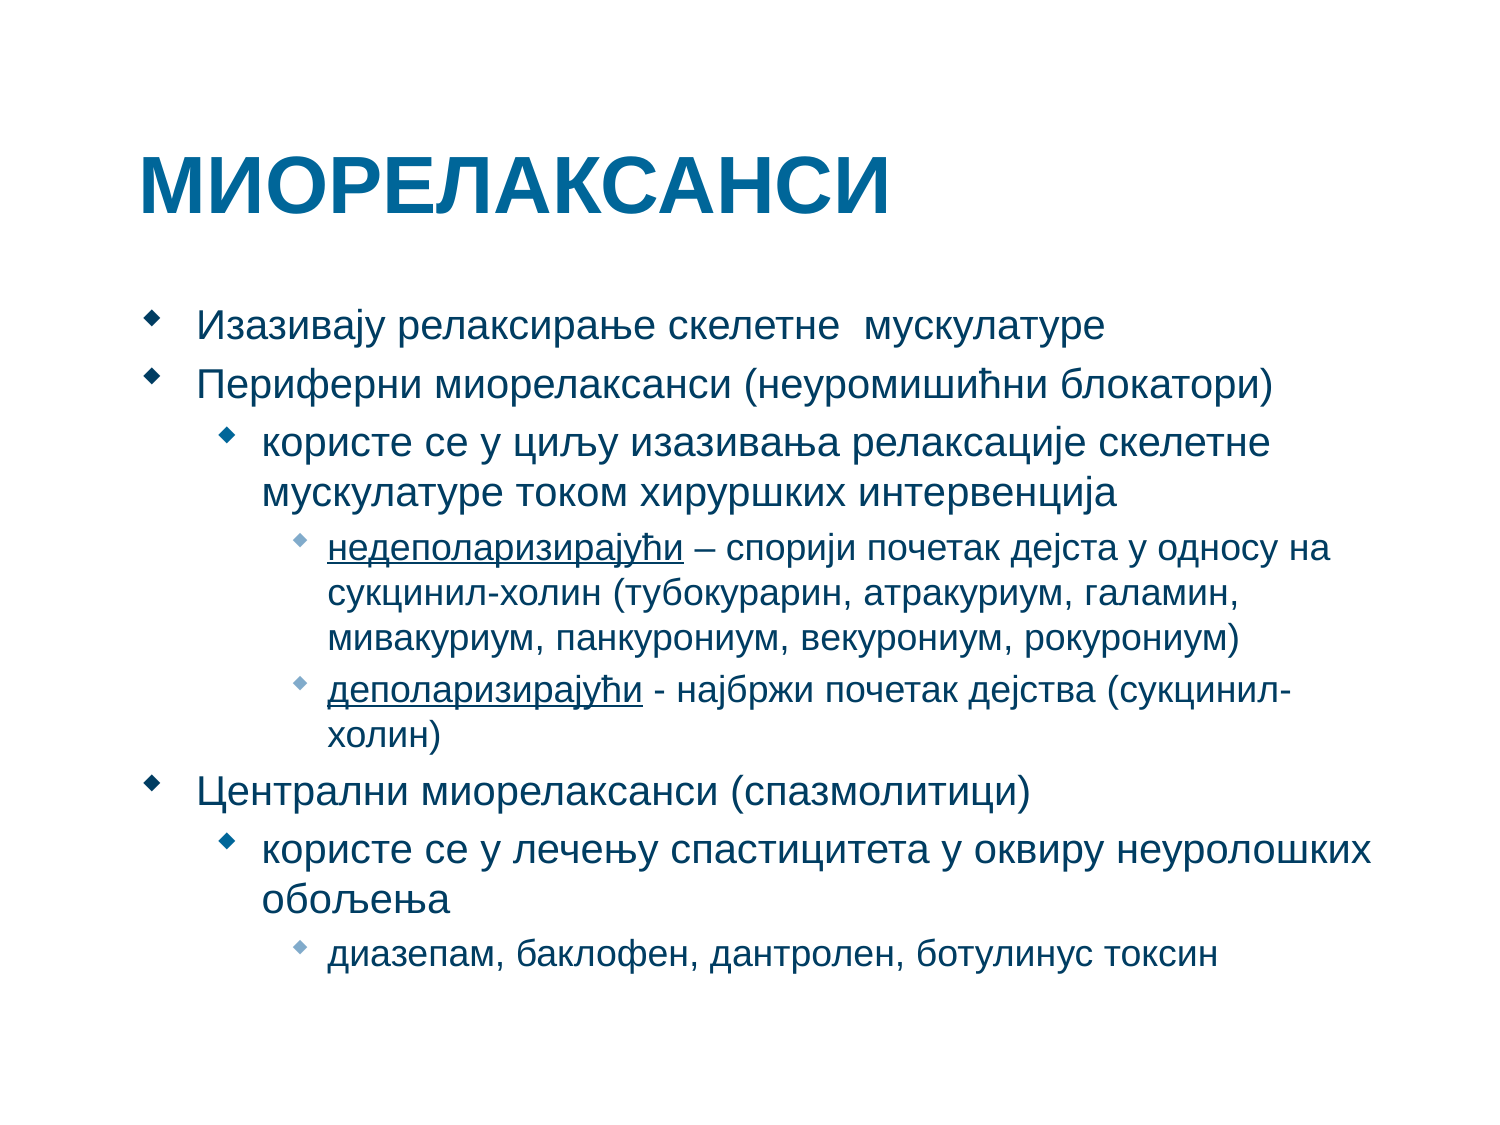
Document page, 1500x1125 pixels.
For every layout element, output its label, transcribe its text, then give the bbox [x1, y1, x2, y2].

list Изазивају релаксирање скелетне мускулатуре Периферни миорелаксанси (неуромишићни блокатори) користе се у циљу изазивања релаксације скелетне мускулатуре током хируршких интервенција недеполаризирајући – спорији почетак дејста у односу на сукцинил-холин (тубокурарин, атракуриум, галамин, мивакуриум, панкурониум, векурониум, рокурониум) деполаризирајући - најбржи почетак дејства (сукцинил-холин) Централни миорелаксанси (спазмолитици) користе се у лечењу спастицитета у оквиру неуролошких обољења диазепам, баклофен, дантролен, ботулинус токсин [124, 290, 1400, 1026]
title МИОРЕЛАКСАНСИ [123, 49, 1400, 238]
